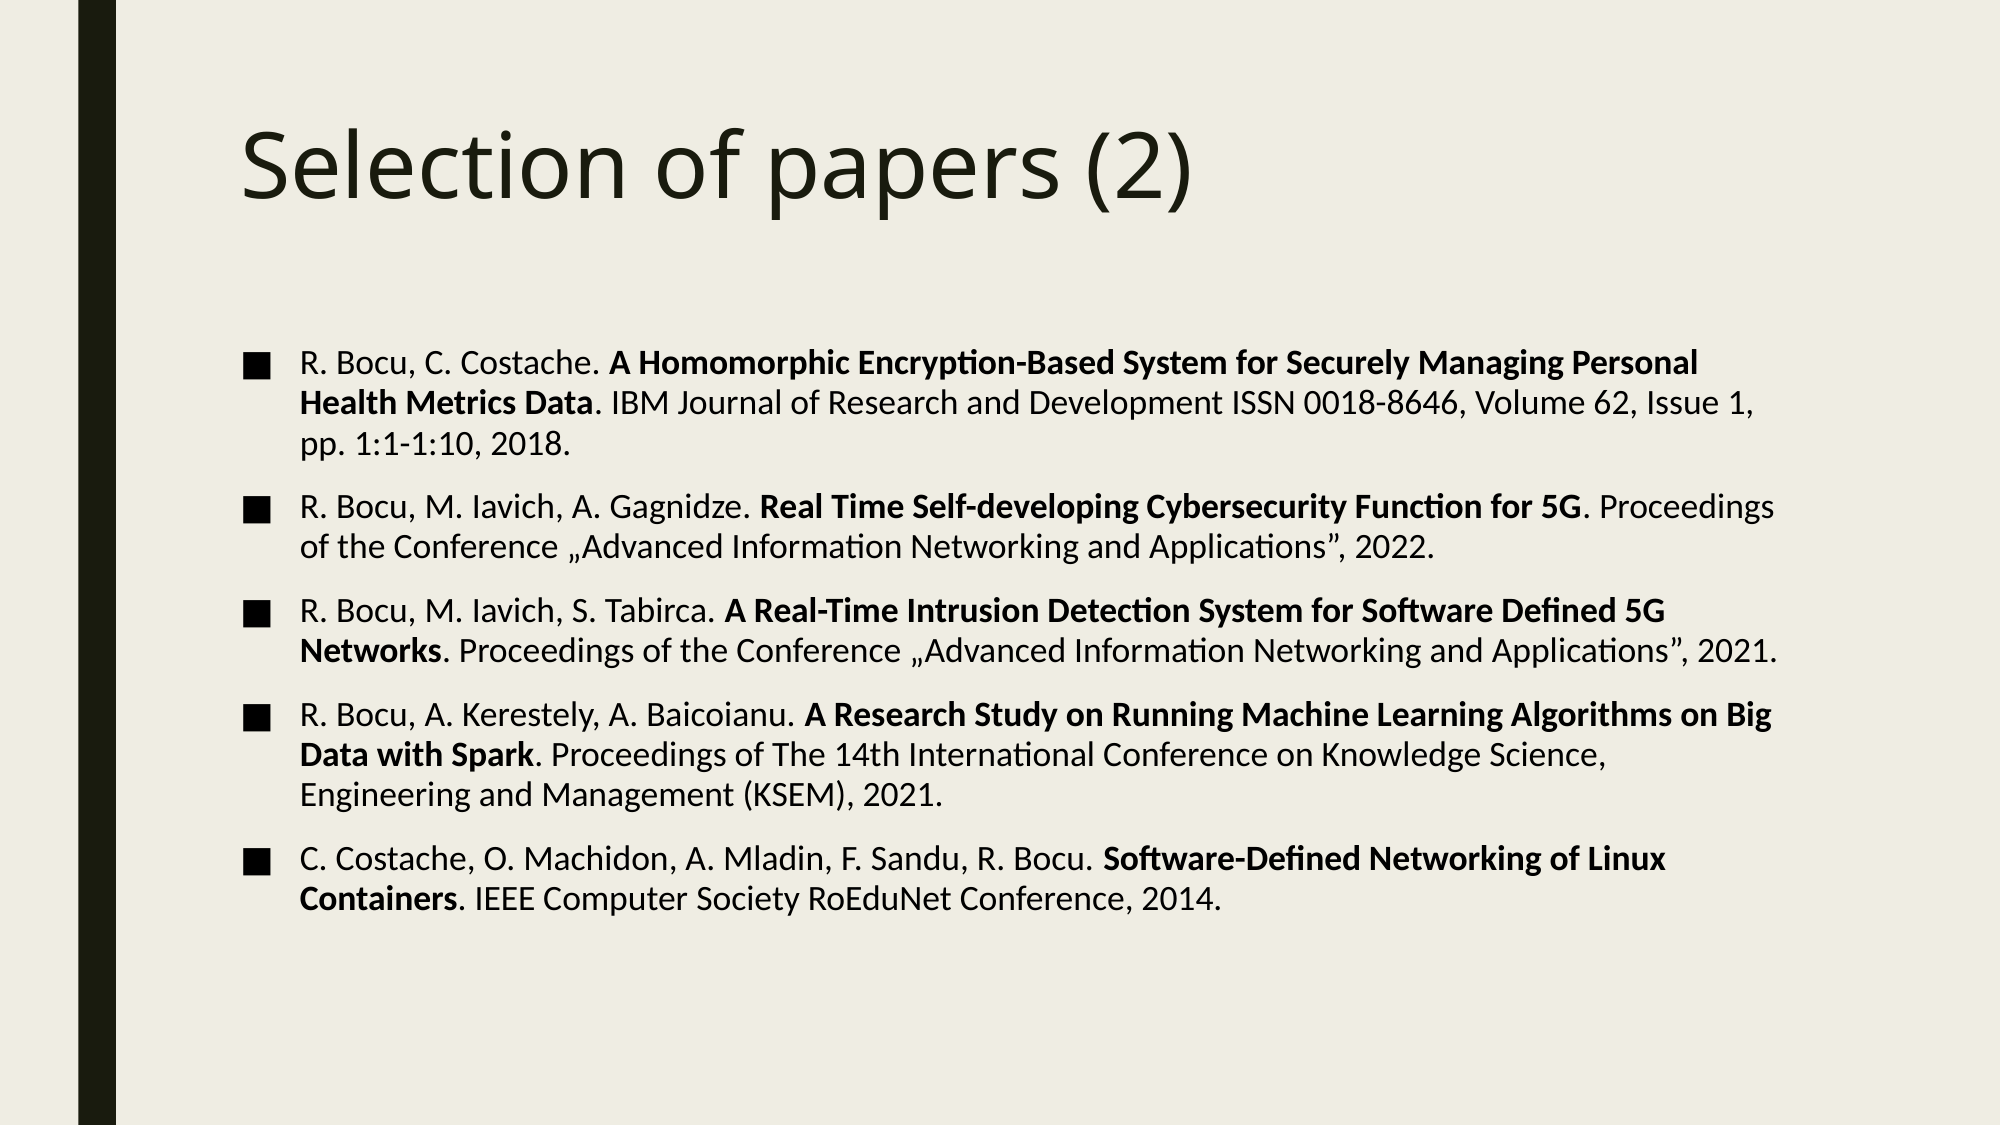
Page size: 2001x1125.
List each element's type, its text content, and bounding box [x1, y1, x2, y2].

list R. Bocu, C. Costache. A Homomorphic Encryption-Based System for Securely Managing Personal Health Metrics Data. IBM Journal of Research and Development ISSN 0018-8646, Volume 62, Issue 1, pp. 1:1-1:10, 2018. R. Bocu, M. Iavich, A. Gagnidze. Real Time Self-developing Cybersecurity Function for 5G. Proceedings of the Conference „Advanced Information Networking and Applications”, 2022. R. Bocu, M. Iavich, S. Tabirca. A Real-Time Intrusion Detection System for Software Defined 5G Networks. Proceedings of the Conference „Advanced Information Networking and Applications”, 2021. R. Bocu, A. Kerestely, A. Baicoianu. A Research Study on Running Machine Learning Algorithms on Big Data with Spark. Proceedings of The 14th International Conference on Knowledge Science, Engineering and Management (KSEM), 2021. C. Costache, O. Machidon, A. Mladin, F. Sandu, R. Bocu. Software-Defined Networking of Linux Containers. IEEE Computer Society RoEduNet Conference, 2014. [225, 268, 1800, 963]
title Selection of papers (2) [225, 112, 1800, 268]
